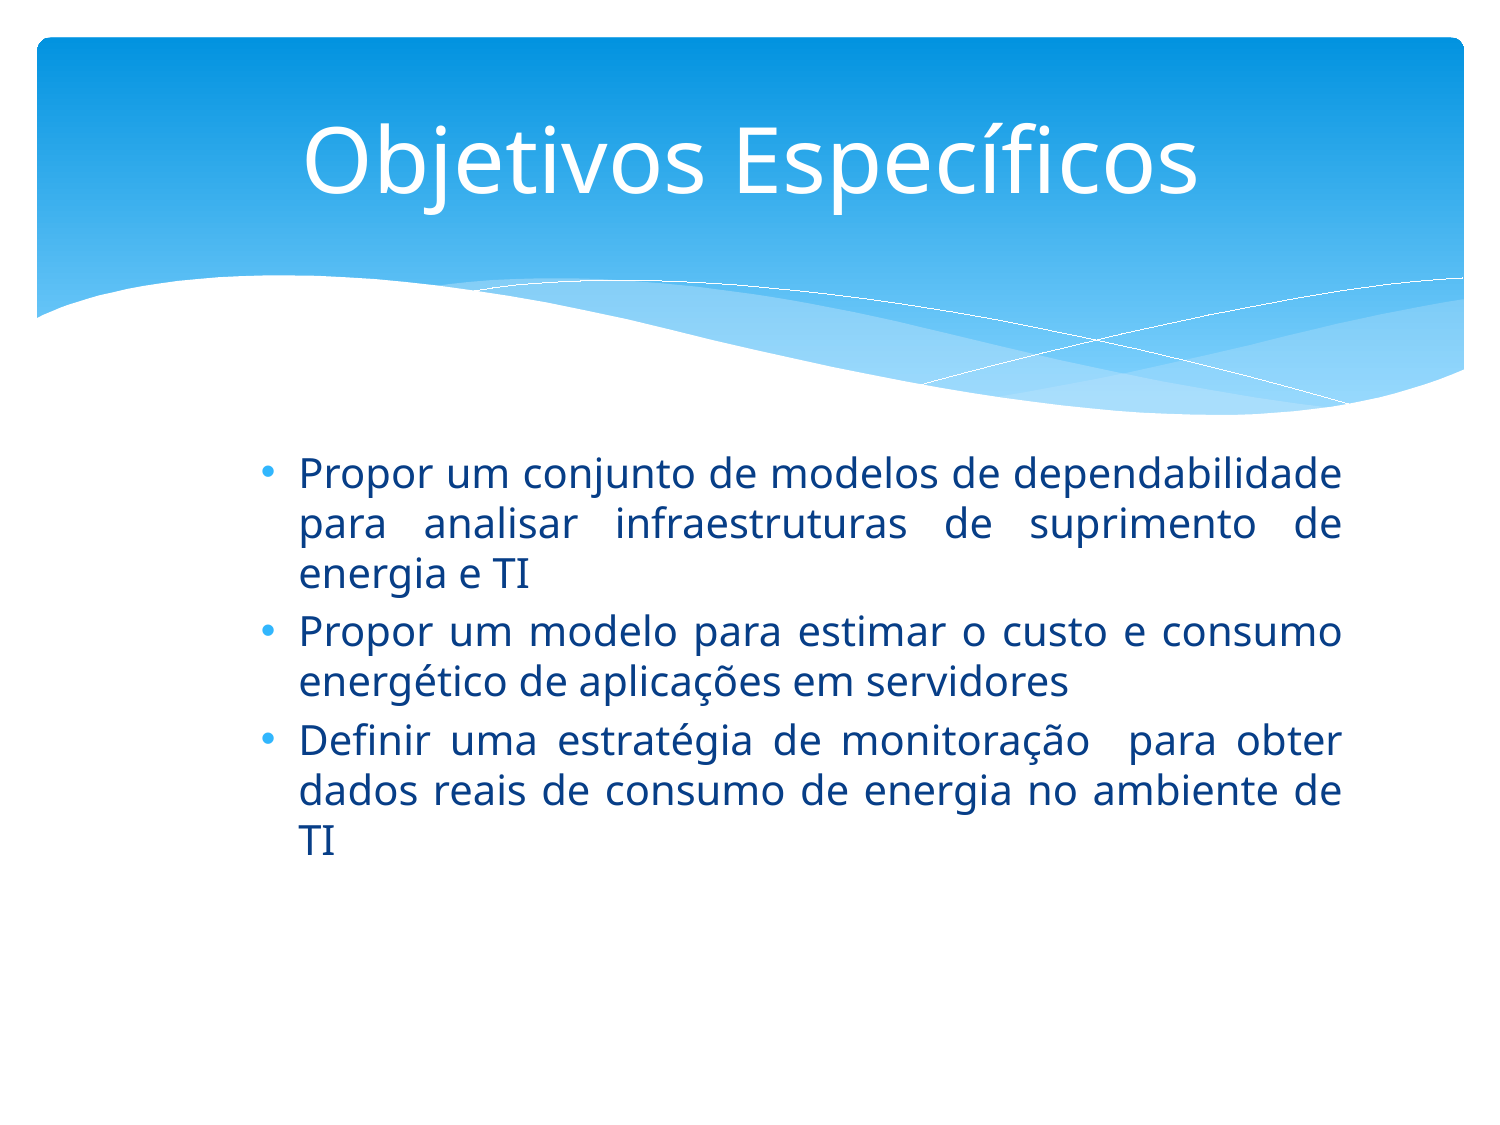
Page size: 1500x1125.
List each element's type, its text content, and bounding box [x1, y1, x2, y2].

title Objetivos Específicos [76, 54, 1427, 261]
list Propor um conjunto de modelos de dependabilidade para analisar infraestruturas de suprimento de energia e TI Propor um modelo para estimar o custo e consumo energético de aplicações em servidores Definir uma estratégia de monitoração para obter dados reais de consumo de energia no ambiente de TI [143, 438, 1359, 1005]
